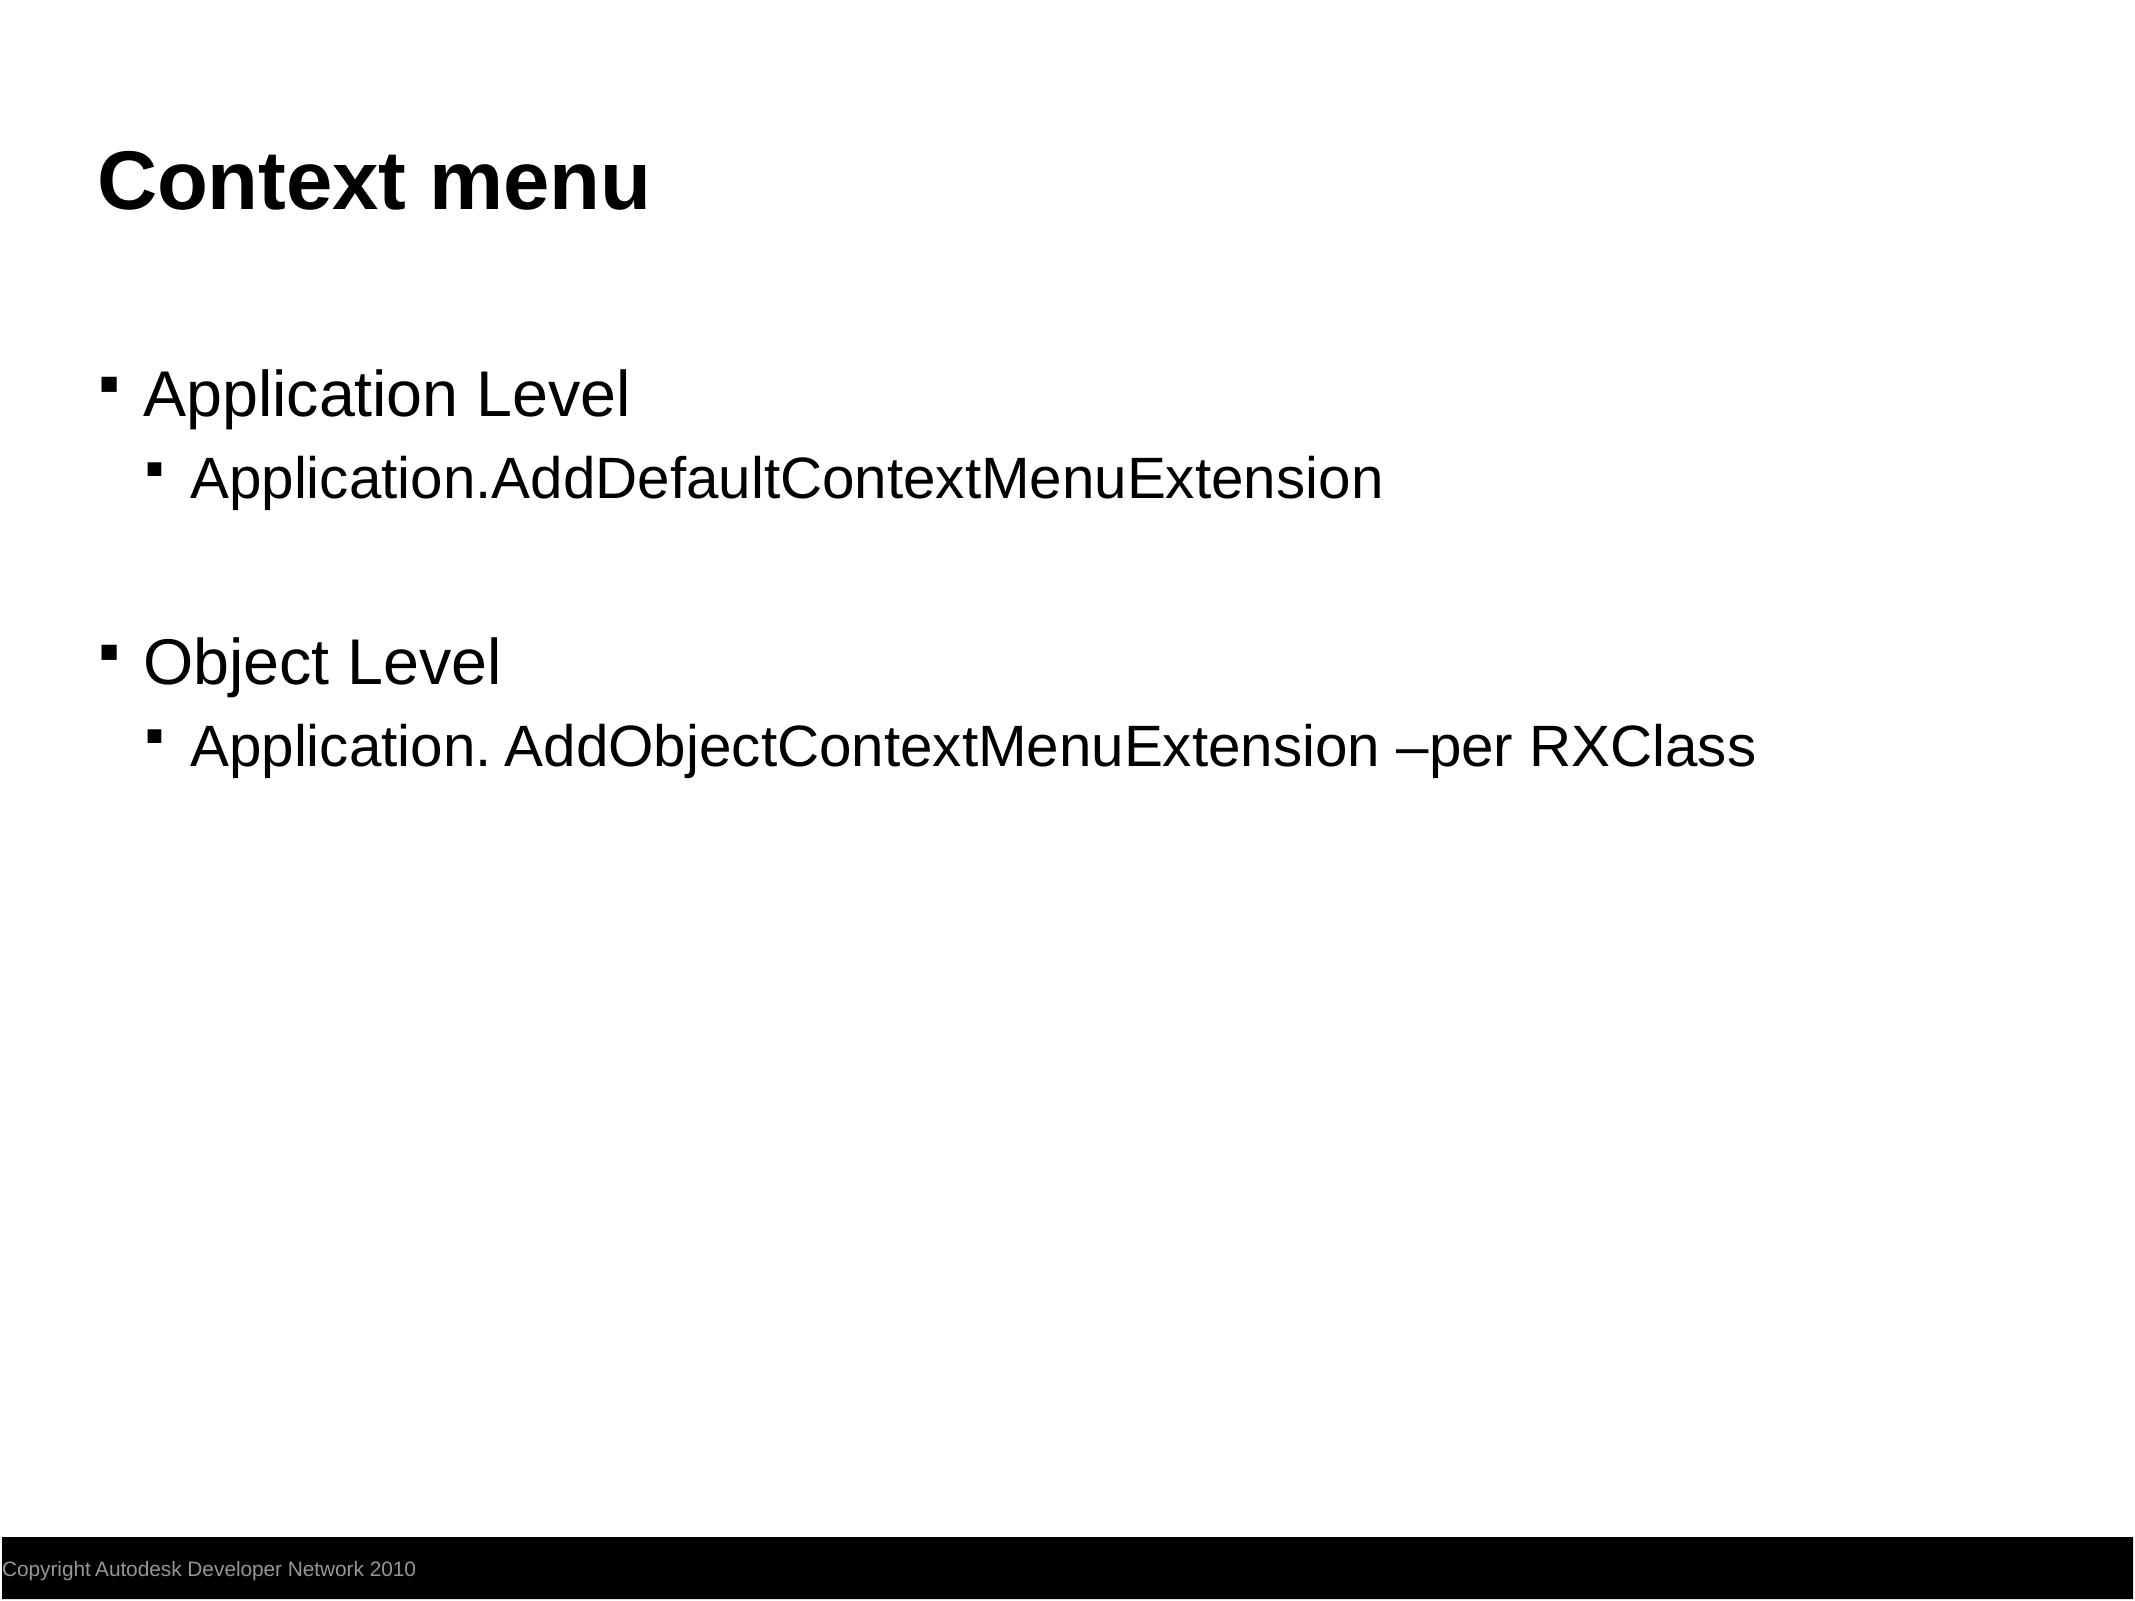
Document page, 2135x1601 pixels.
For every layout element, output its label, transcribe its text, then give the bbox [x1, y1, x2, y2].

title Context menu [96, 59, 2028, 293]
list Application Level Application.AddDefaultContextMenuExtension Object Level Application. AddObjectContextMenuExtension –per RXClass [96, 351, 2028, 1452]
